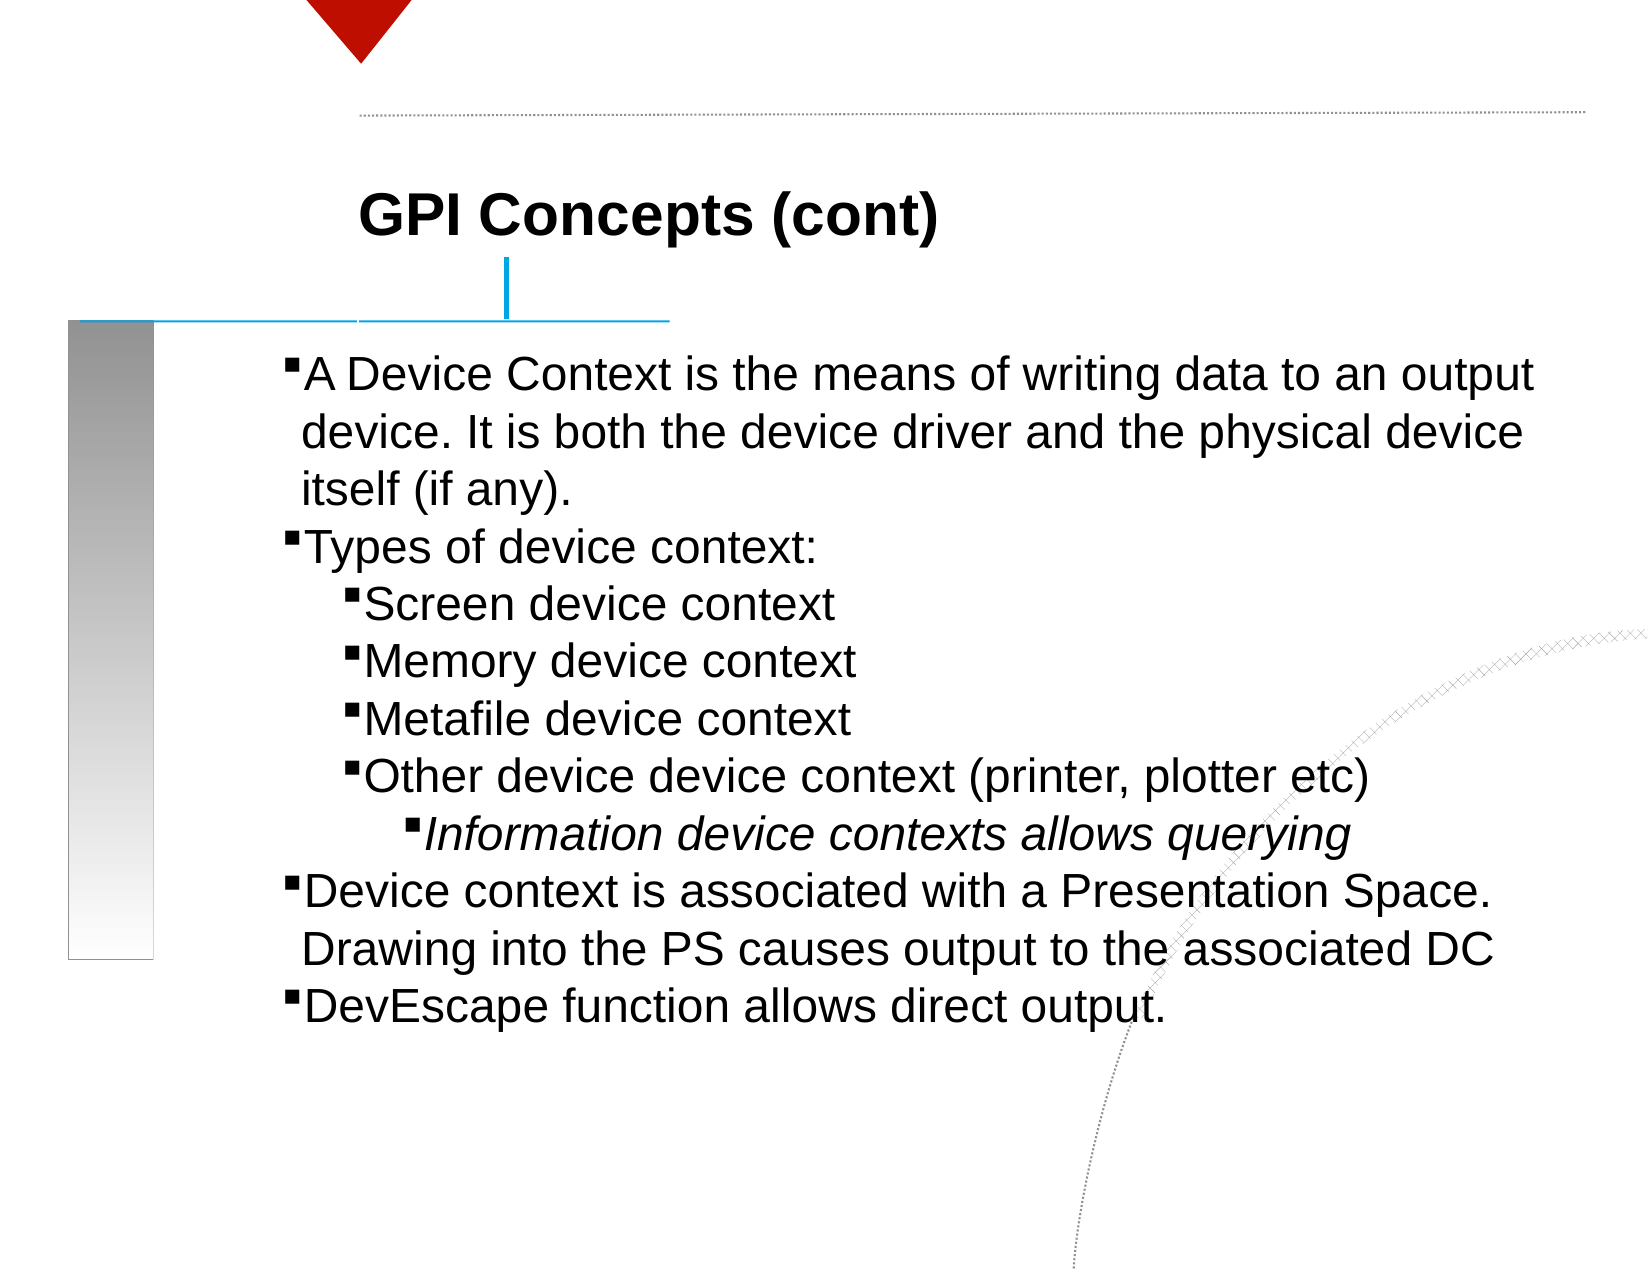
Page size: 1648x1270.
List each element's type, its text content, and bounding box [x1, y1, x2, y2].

text_box A Device Context is the means of writing data to an output device. It is both the device driver and the physical device itself (if any). Types of device context: Screen device context Memory device context Metafile device context Other device device context (printer, plotter etc) Information device contexts allows querying Device context is associated with a Presentation Space. Drawing into the PS causes output to the associated DC DevEscape function allows direct output. [281, 342, 1586, 1033]
text_box GPI Concepts (cont) [358, 105, 1578, 332]
